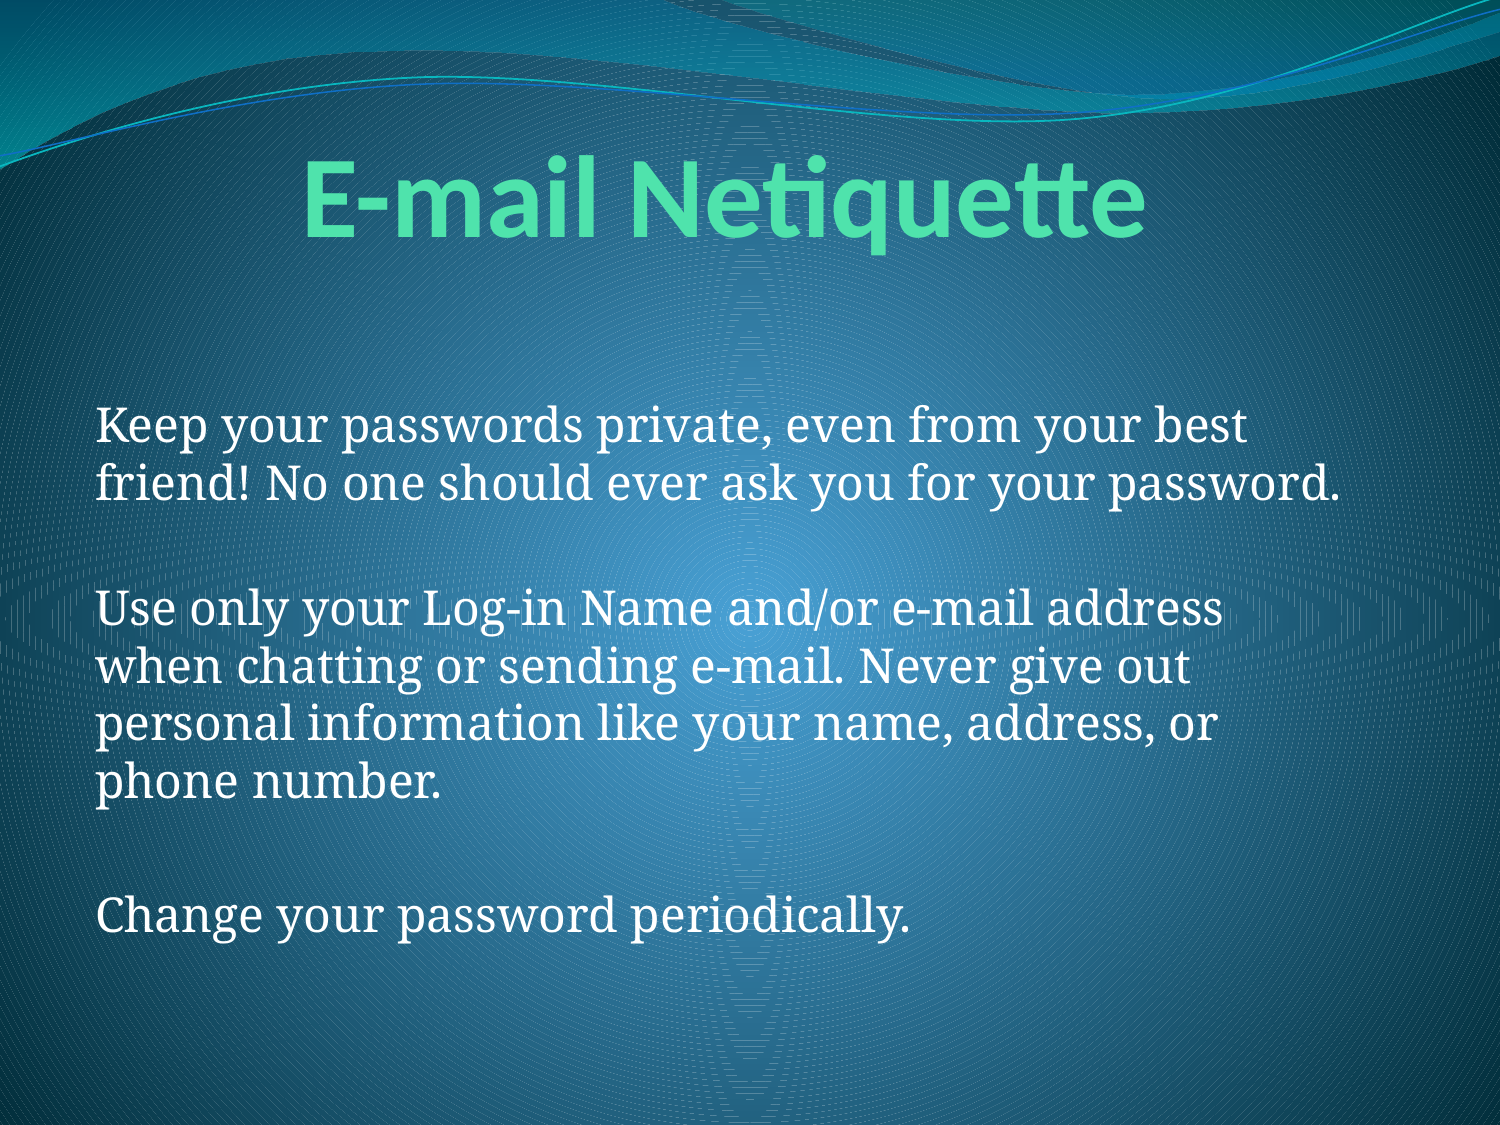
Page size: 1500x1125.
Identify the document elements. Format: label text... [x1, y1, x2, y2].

title E-mail Netiquette [87, 37, 1363, 261]
list Keep your passwords private, even from your best friend! No one should ever ask you for your password. Use only your Log-in Name and/or e-mail address when chatting or sending e-mail. Never give out personal information like your name, address, or phone number. Change your password periodically. [87, 387, 1363, 1125]
